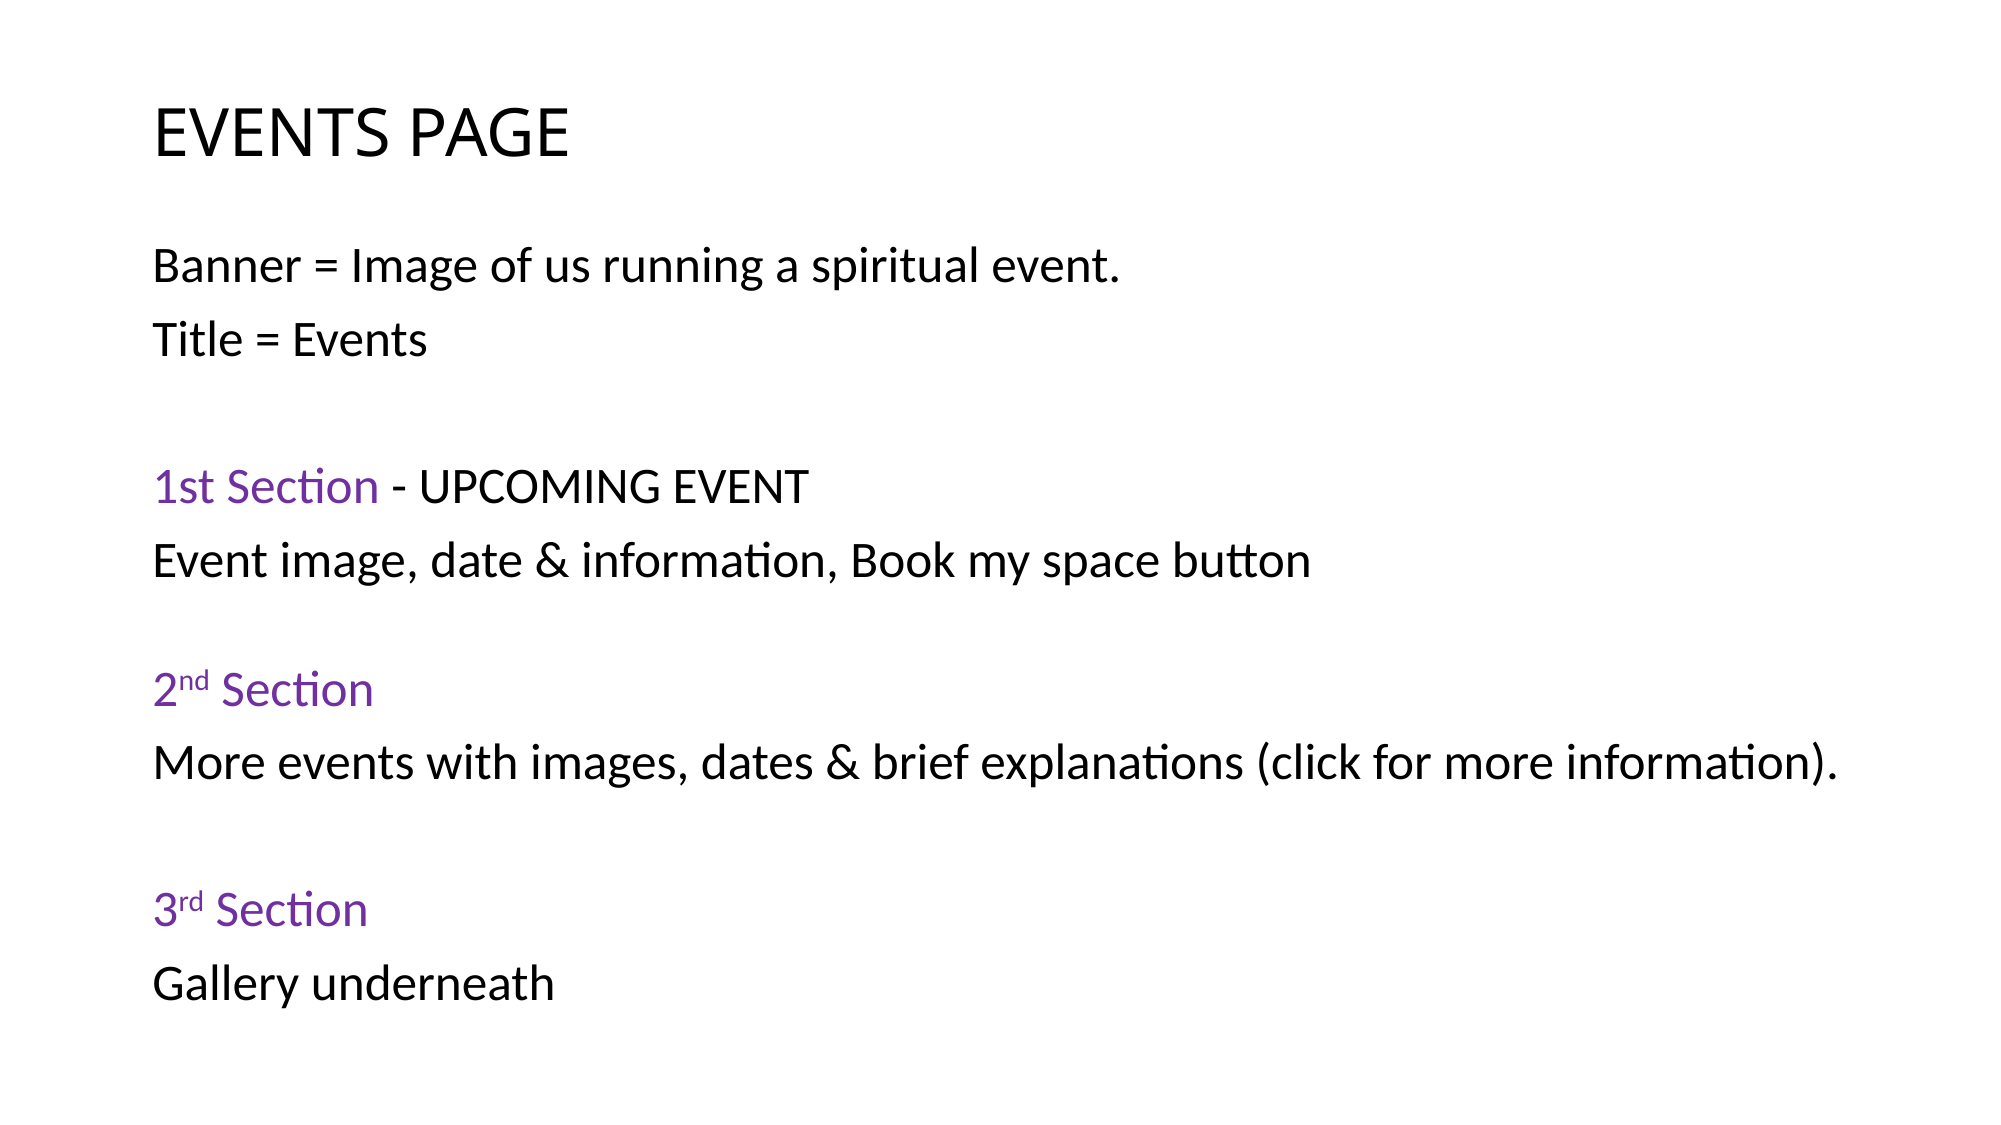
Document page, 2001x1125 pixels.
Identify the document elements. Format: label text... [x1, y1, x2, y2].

title EVENTS PAGE [137, 25, 1863, 231]
list Banner = Image of us running a spiritual event. Title = Events 1st Section - UPCOMING EVENT Event image, date & information, Book my space button 2nd Section More events with images, dates & brief explanations (click for more information). 3rd Section Gallery underneath [137, 231, 1863, 1054]
